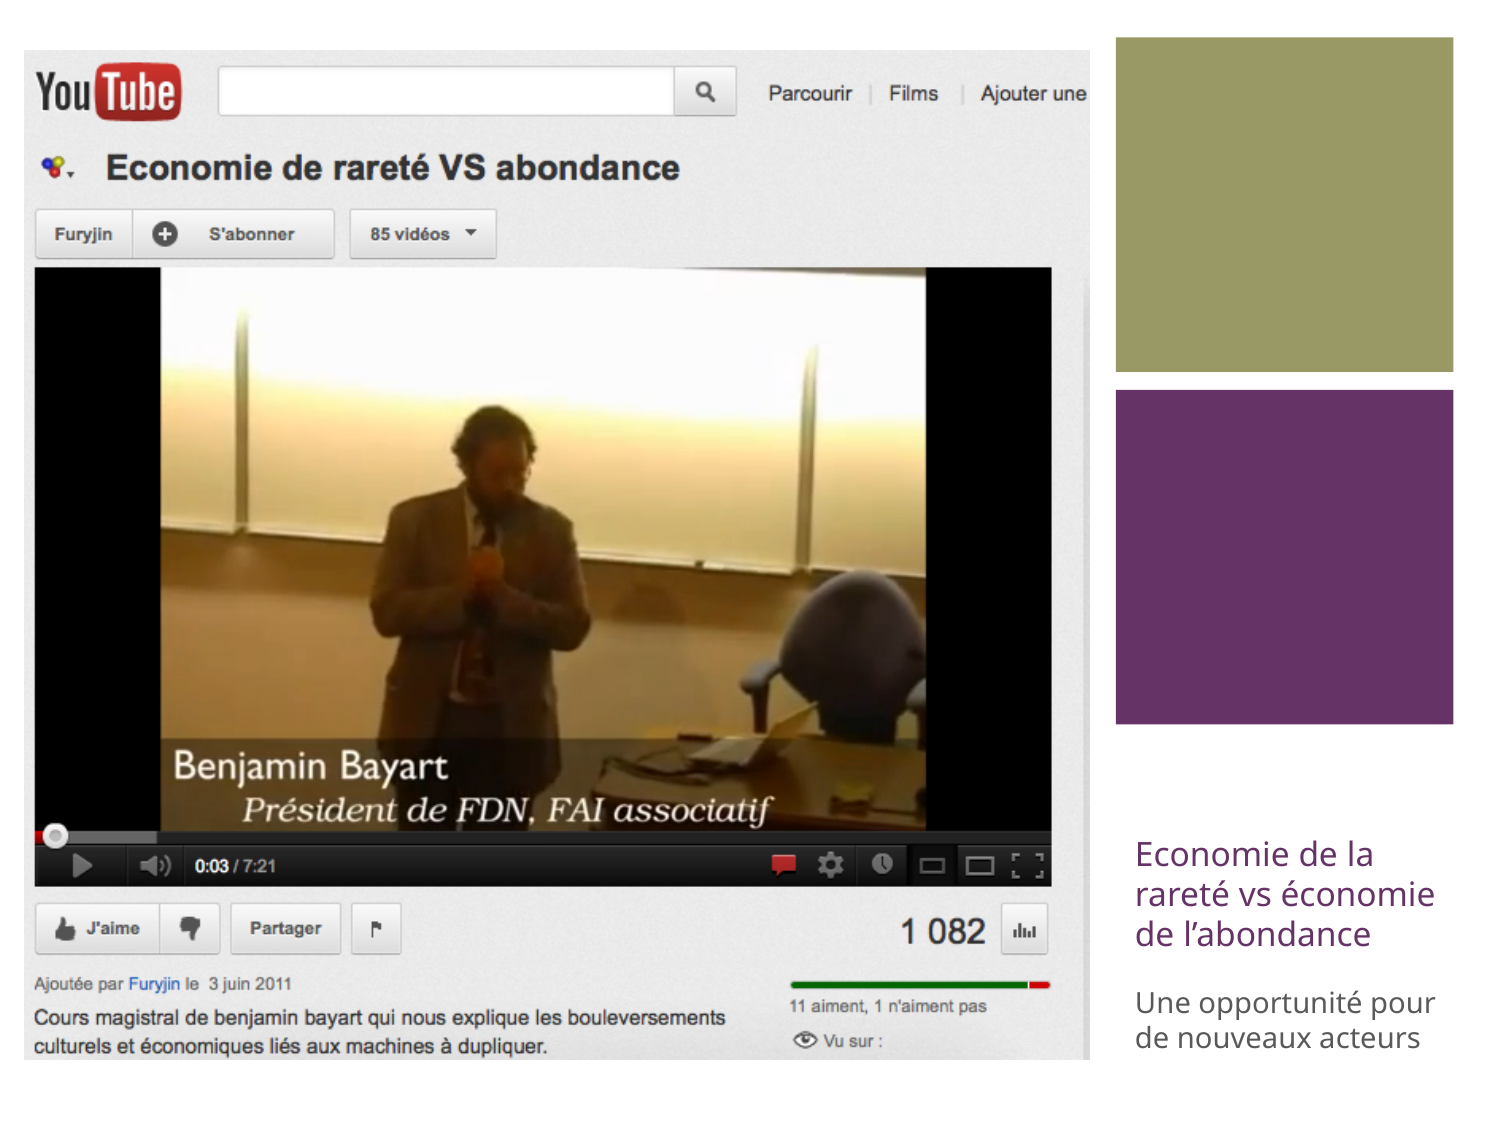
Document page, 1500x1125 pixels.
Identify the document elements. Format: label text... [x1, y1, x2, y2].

picture [23, 49, 1091, 1061]
list Une opportunité pour de nouveaux acteurs [1120, 976, 1457, 1063]
title Economie de la rareté vs économie de l’abondance [1120, 795, 1457, 961]
